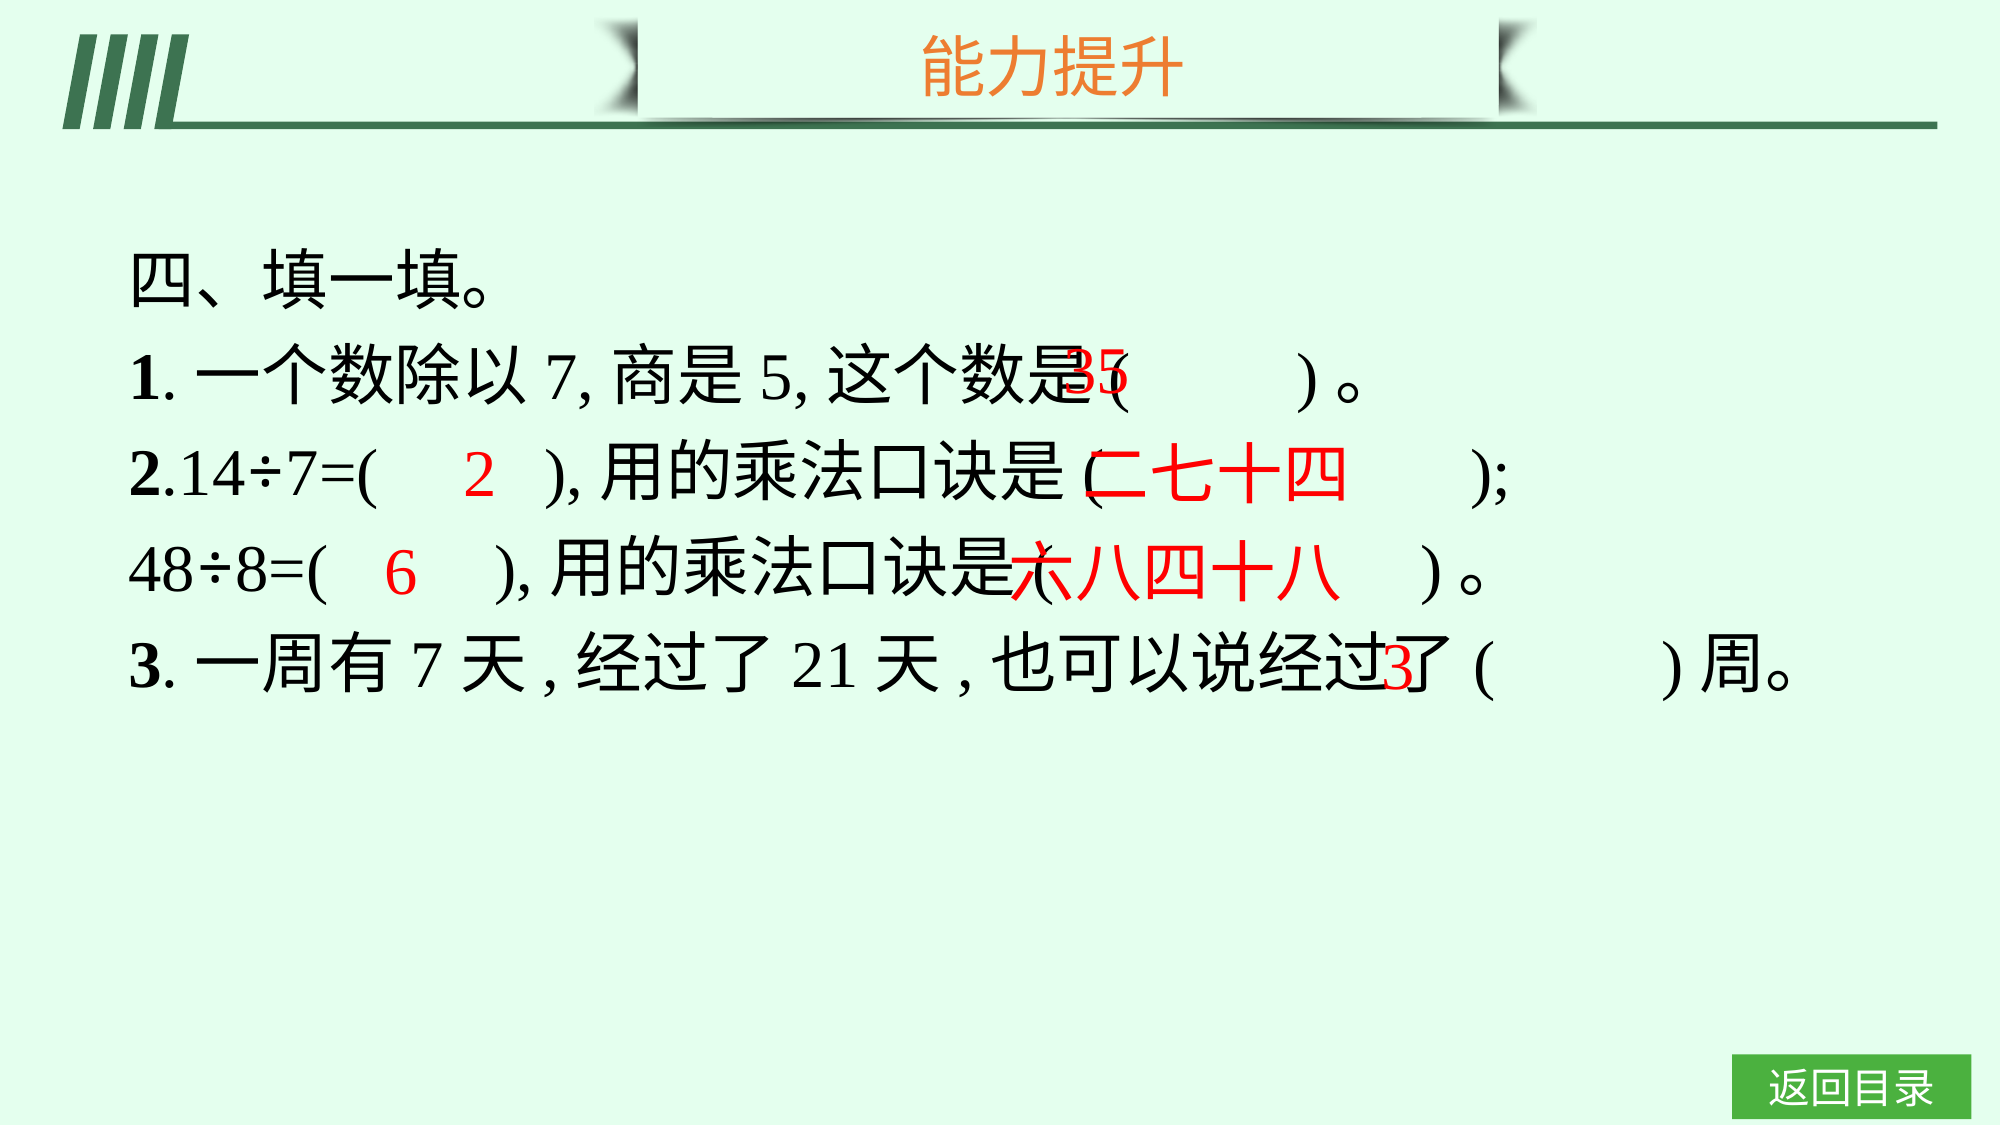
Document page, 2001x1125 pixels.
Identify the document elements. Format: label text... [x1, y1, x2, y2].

text_box 2 [448, 406, 512, 518]
text_box 3 [1366, 599, 1430, 711]
text_box 35 [1048, 303, 1146, 415]
text_box 六八四十八 [994, 506, 1358, 617]
text_box 四、填一填。 1.一个数除以7,商是5,这个数是( )。 2.14÷7=( ),用的乘法口诀是( ); 48÷8=( ),用的乘法口诀是( )。 3.一周有7天,经过了21天,也可以说经过了( )周。 [113, 214, 1887, 709]
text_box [62, 34, 1938, 130]
text_box 二七十四 [1068, 408, 1365, 520]
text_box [594, 16, 1537, 127]
text_box 6 [369, 504, 433, 616]
